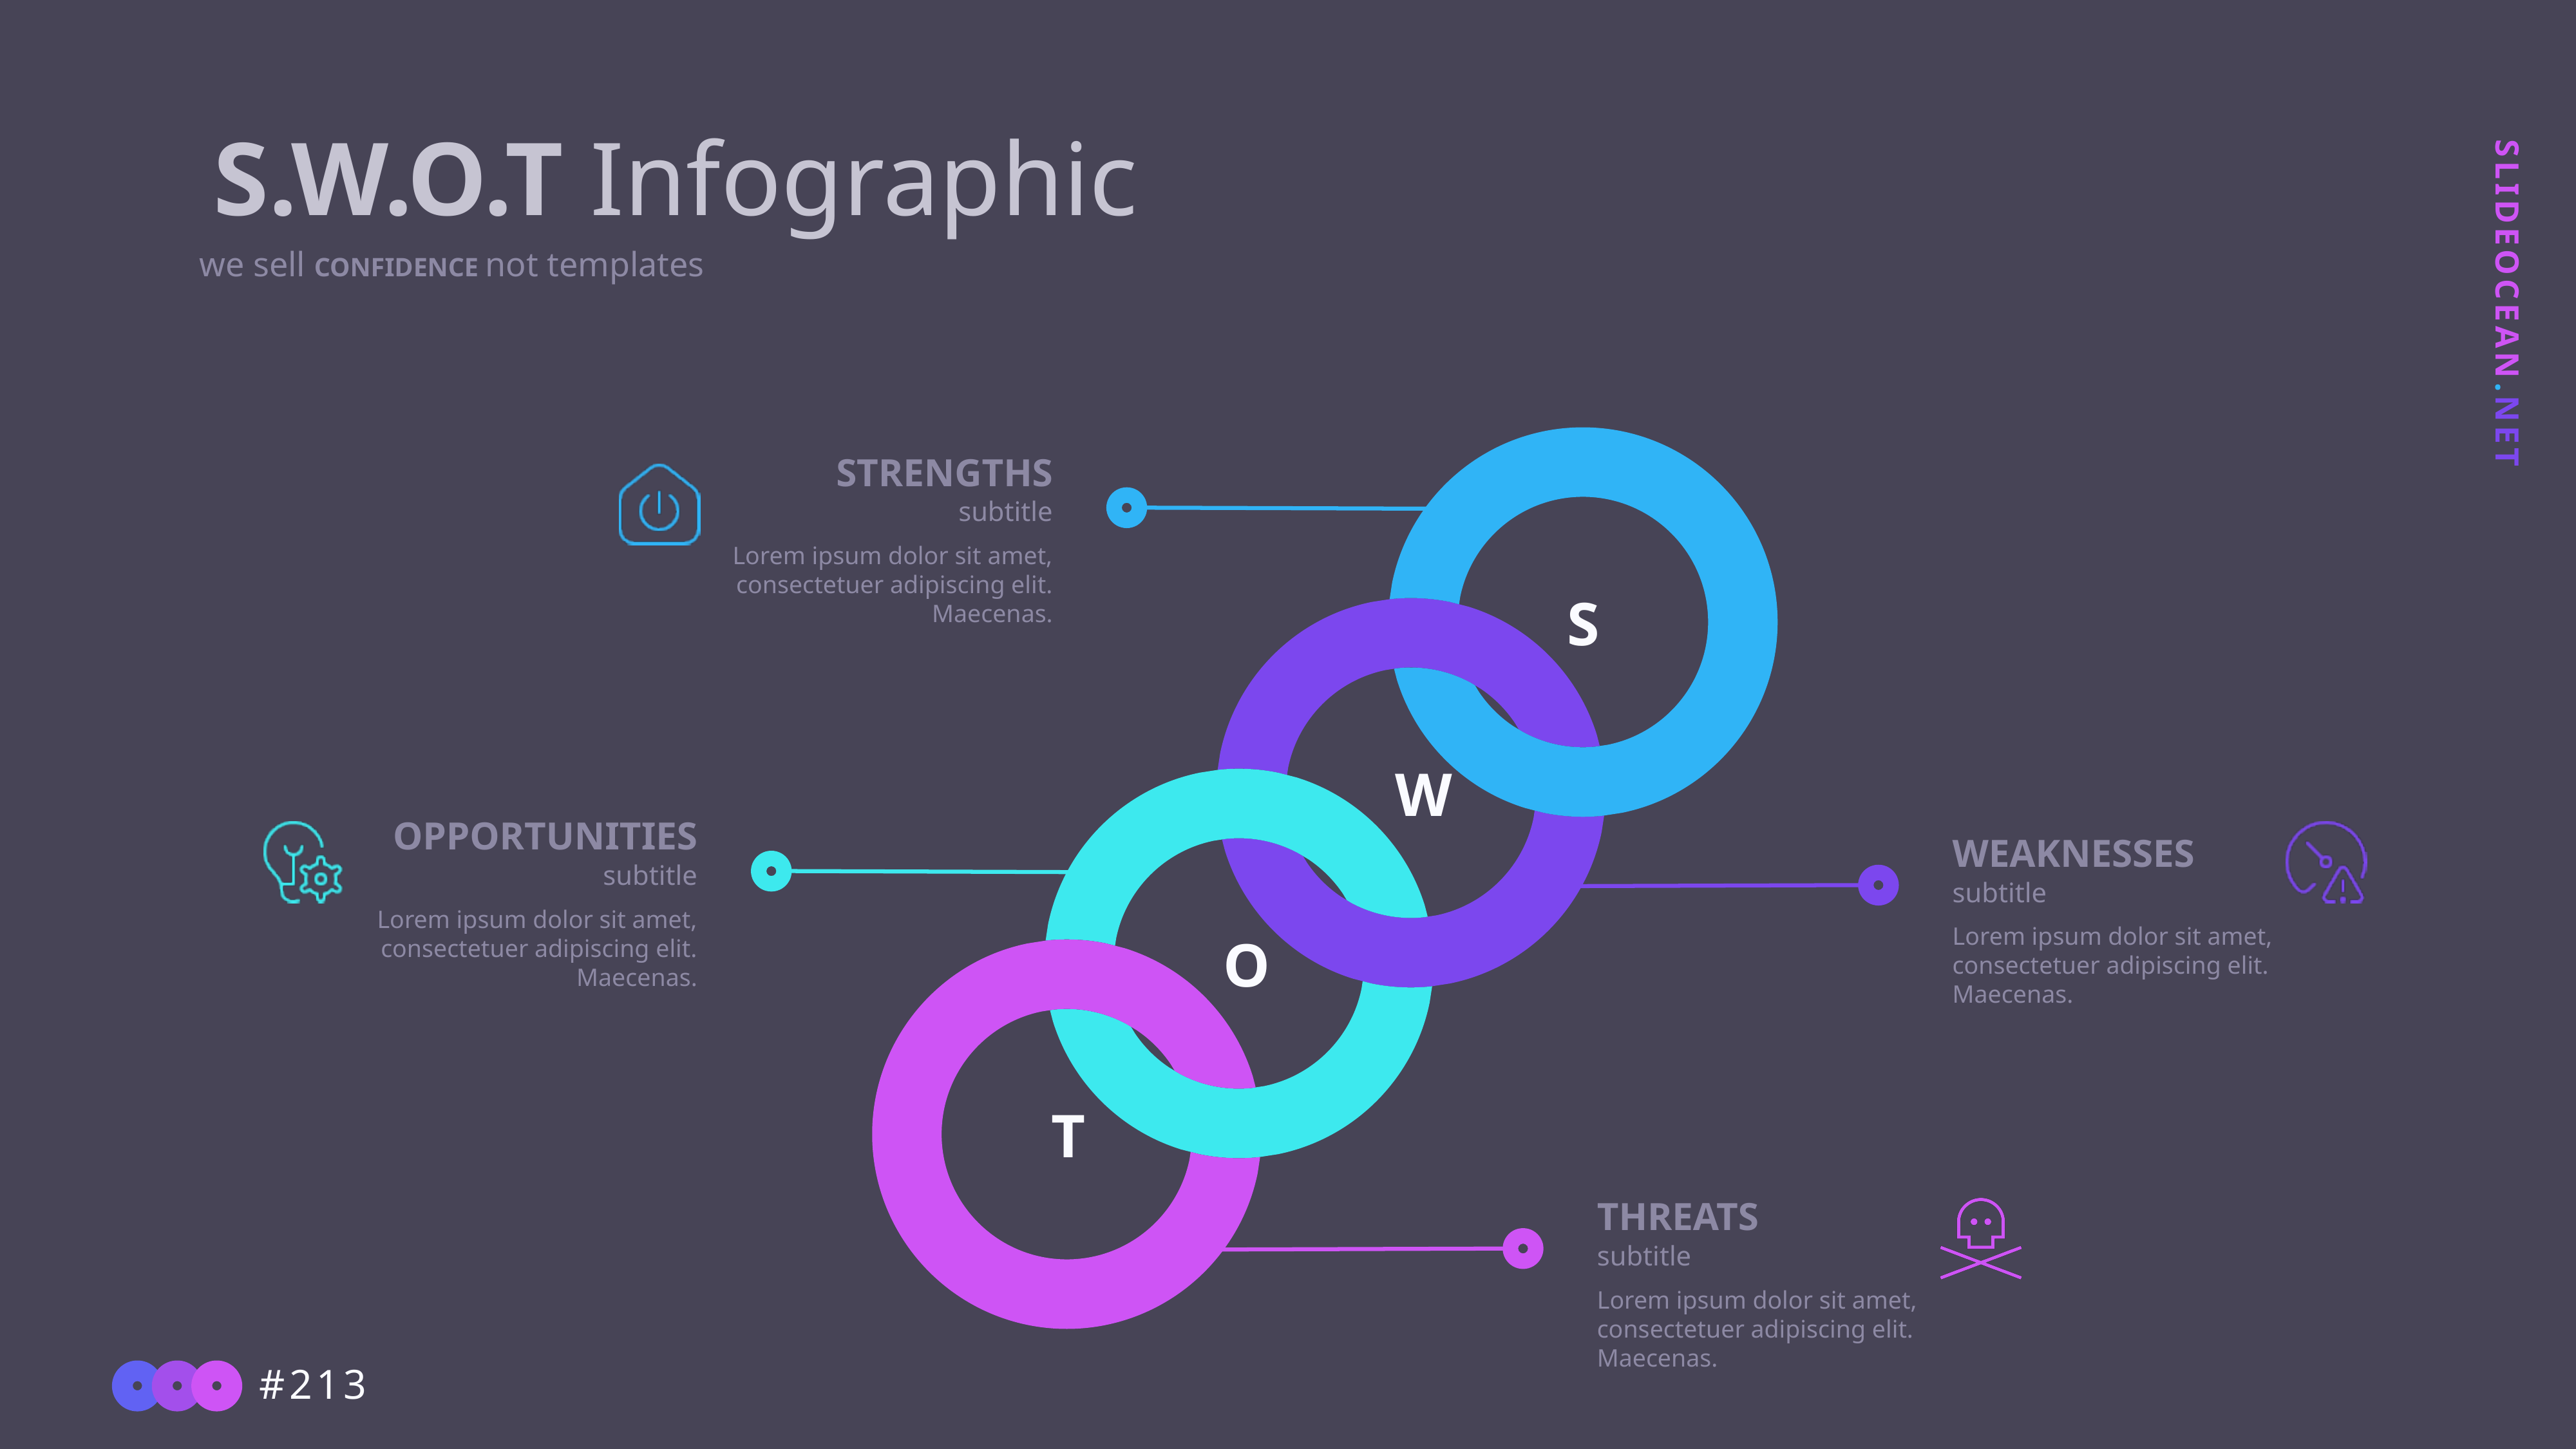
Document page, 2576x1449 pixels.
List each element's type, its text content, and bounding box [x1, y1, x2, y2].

text_box [1388, 426, 1779, 818]
text_box S.W.O.T Infographic [204, 110, 1148, 241]
text_box T [1041, 1094, 1092, 1175]
text_box O [1213, 923, 1264, 1004]
text_box [1049, 980, 1434, 1158]
picture [618, 464, 701, 546]
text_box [1587, 1187, 1941, 1378]
text_box [871, 938, 1262, 1331]
text_box [1045, 768, 1429, 945]
text_box we sell CONFIDENCE not templates [189, 238, 714, 288]
picture [263, 821, 345, 904]
text_box [1217, 598, 1601, 774]
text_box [1557, 864, 1900, 906]
picture [1940, 1197, 2022, 1280]
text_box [1942, 824, 2297, 1015]
picture [2285, 821, 2368, 904]
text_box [675, 443, 1063, 634]
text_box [1202, 1227, 1544, 1269]
text_box W [1385, 752, 1436, 833]
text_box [1106, 487, 1448, 529]
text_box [750, 850, 1093, 892]
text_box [320, 806, 708, 998]
text_box S [1557, 582, 1608, 663]
text_box [1221, 811, 1605, 987]
text_box #213 [259, 1359, 402, 1408]
